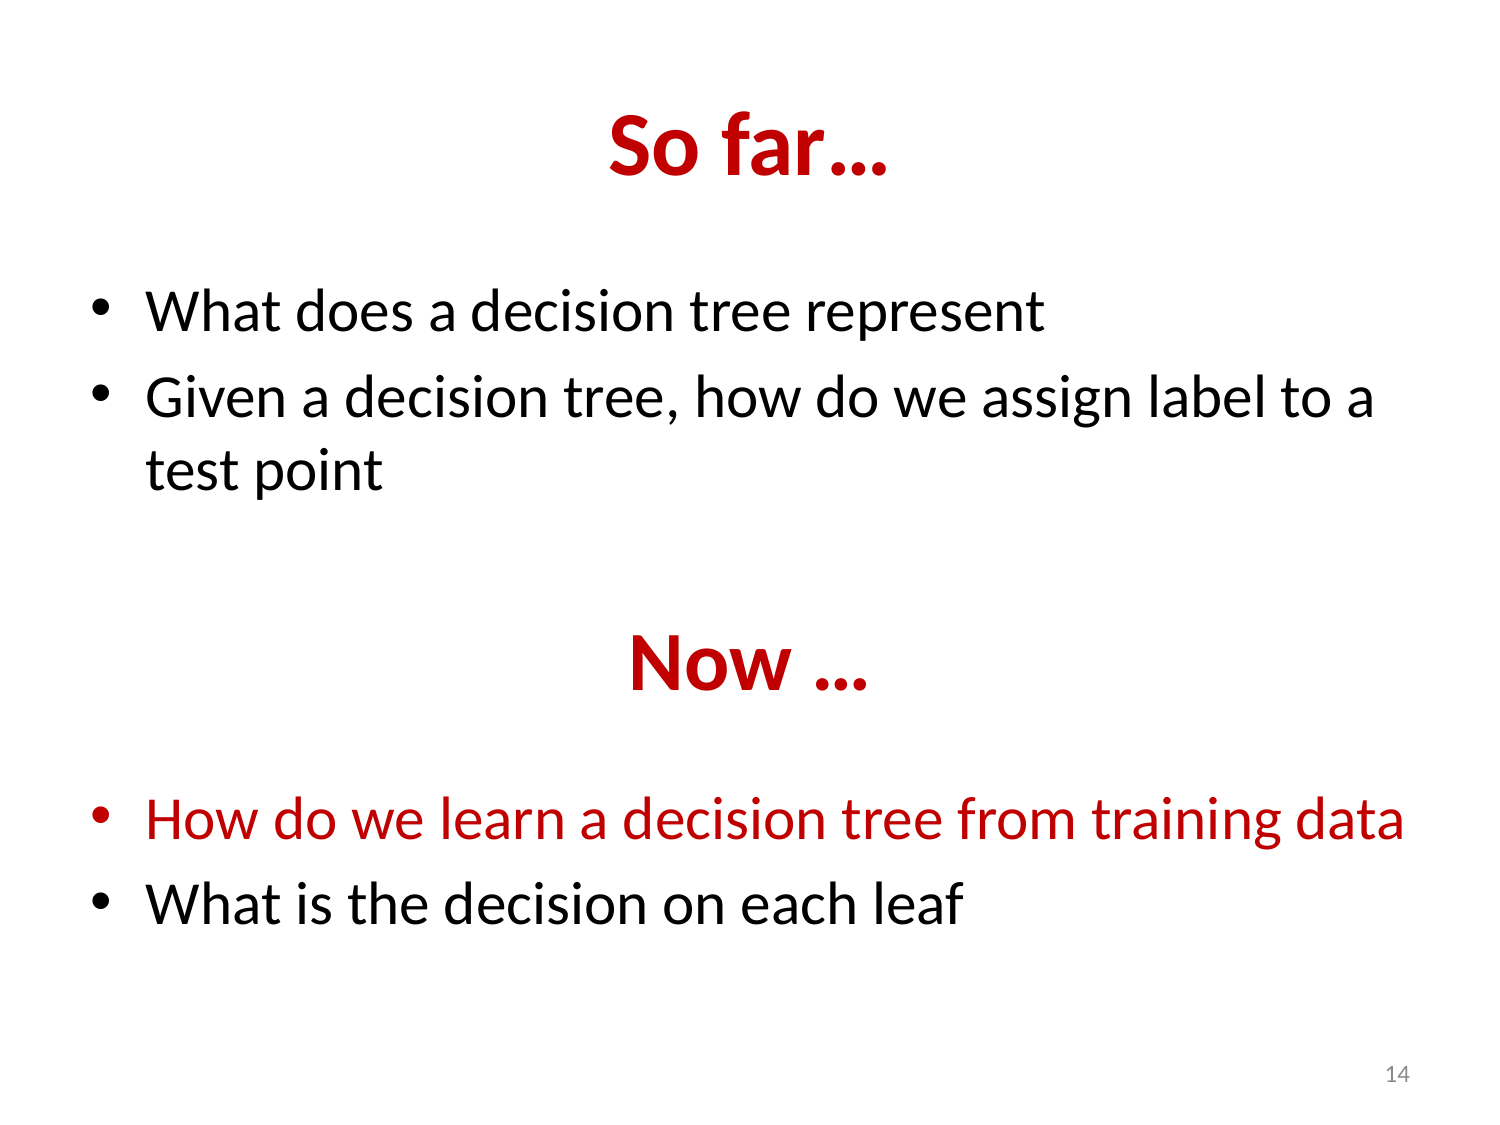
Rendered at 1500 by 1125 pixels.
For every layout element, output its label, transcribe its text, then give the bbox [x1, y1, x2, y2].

title So far… [75, 45, 1425, 233]
slide_number 14 [1074, 1042, 1425, 1103]
list What does a decision tree represent Given a decision tree, how do we assign label to a test point Now … How do we learn a decision tree from training data What is the decision on each leaf [75, 262, 1425, 1005]
